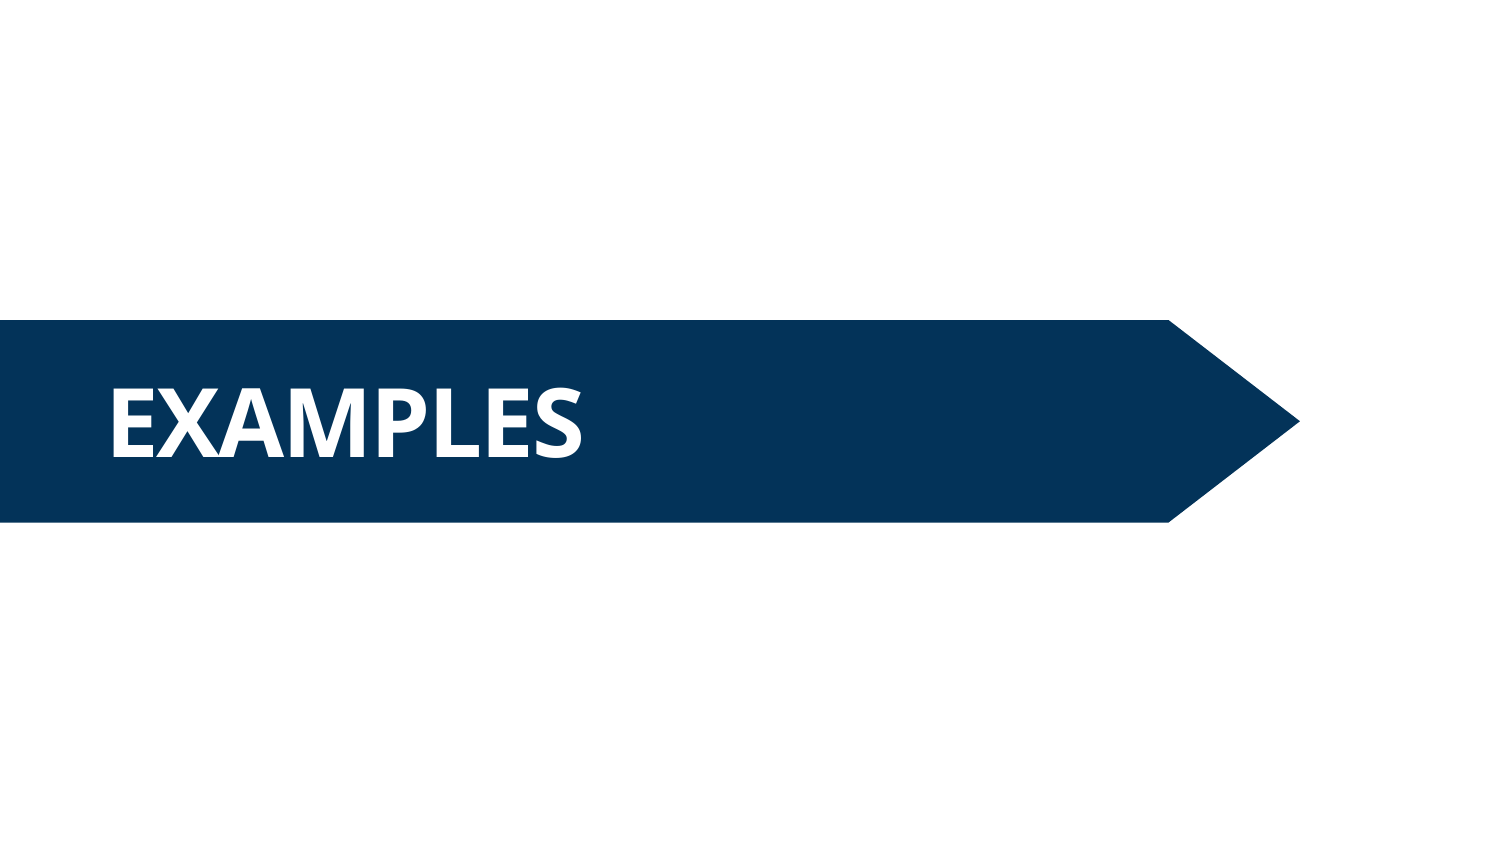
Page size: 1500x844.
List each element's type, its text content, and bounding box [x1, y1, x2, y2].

title examples [105, 367, 1200, 506]
